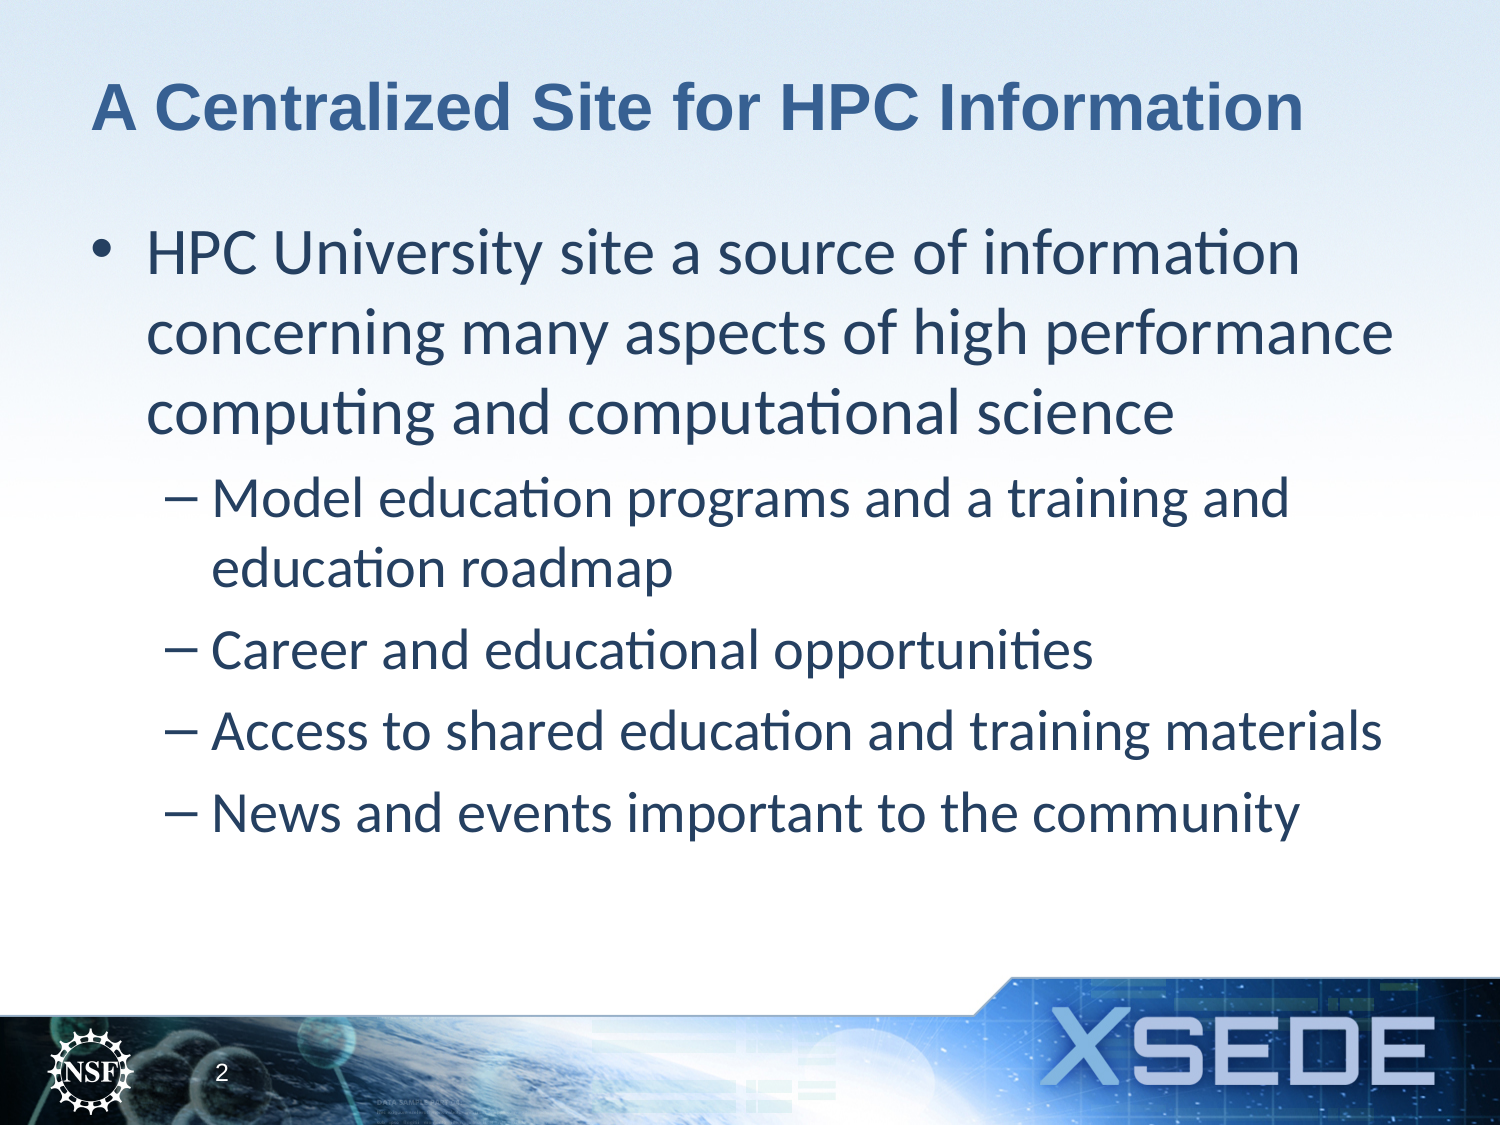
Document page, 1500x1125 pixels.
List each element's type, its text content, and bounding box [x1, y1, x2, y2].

picture [0, 0, 1500, 1125]
list HPC University site a source of information concerning many aspects of high performance computing and computational science Model education programs and a training and education roadmap Career and educational opportunities Access to shared education and training materials News and events important to the community [75, 200, 1425, 963]
slide_number 2 [200, 1041, 400, 1102]
title A Centralized Site for HPC Information [75, 45, 1425, 163]
